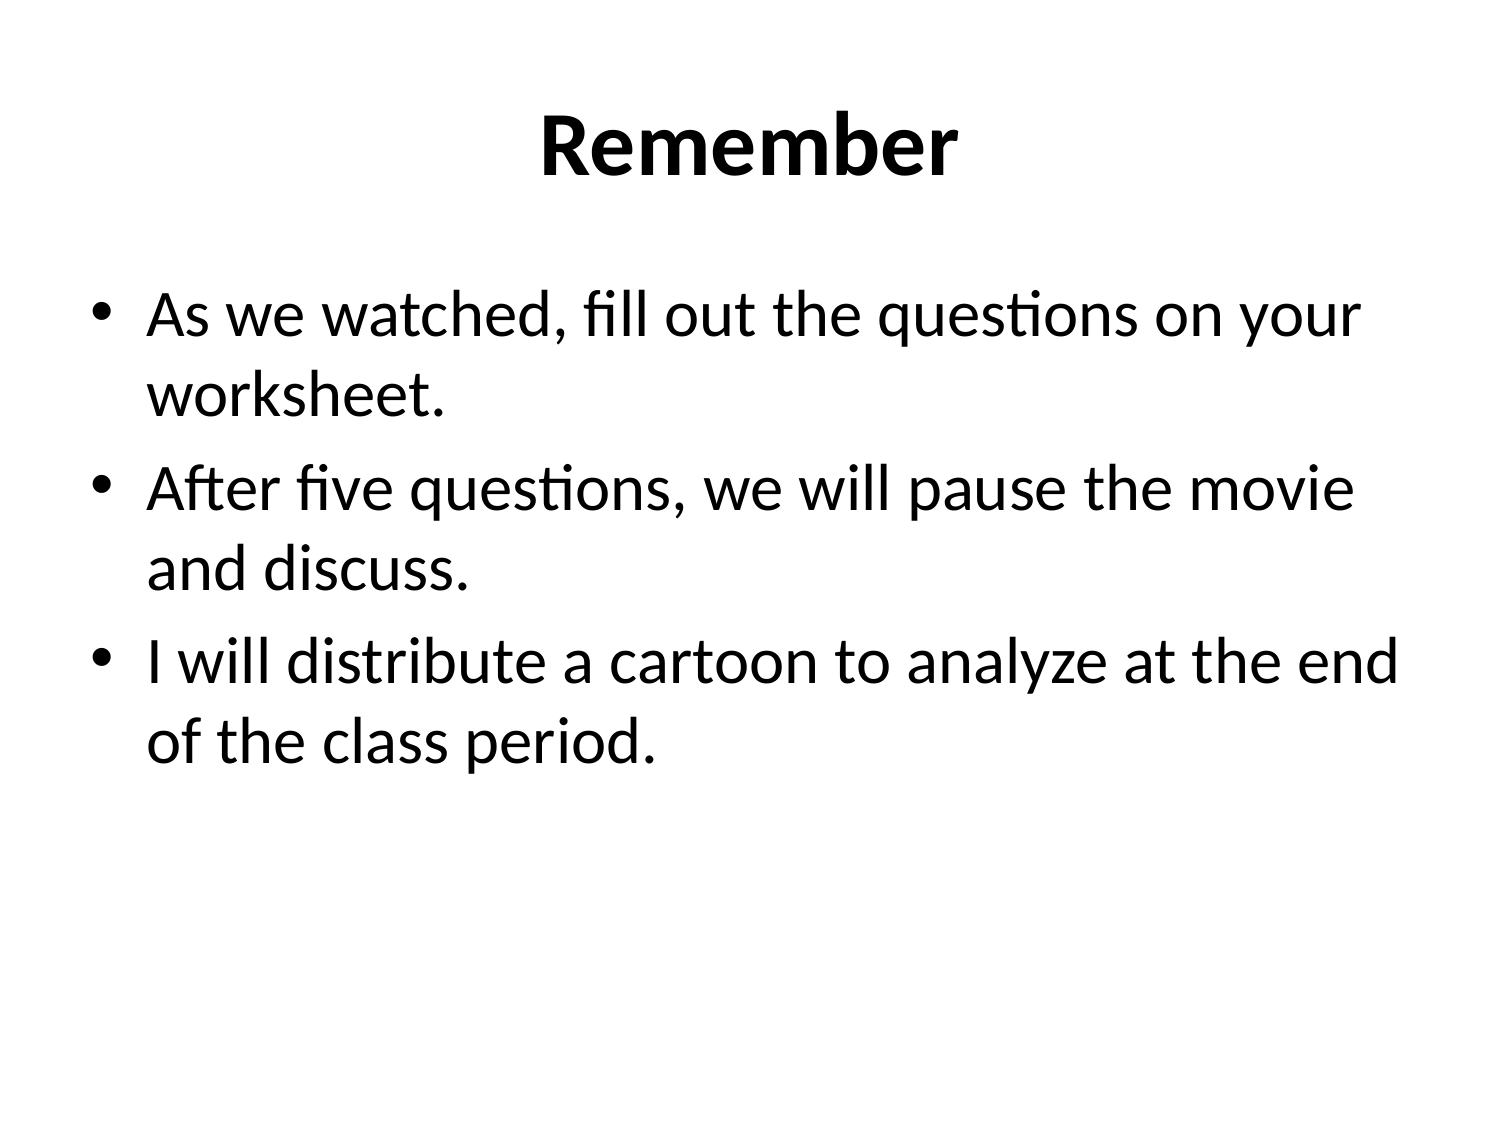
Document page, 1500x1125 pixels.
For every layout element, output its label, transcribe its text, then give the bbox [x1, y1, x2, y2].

title Remember [75, 45, 1425, 233]
list As we watched, fill out the questions on your worksheet. After five questions, we will pause the movie and discuss. I will distribute a cartoon to analyze at the end of the class period. [75, 262, 1425, 1005]
